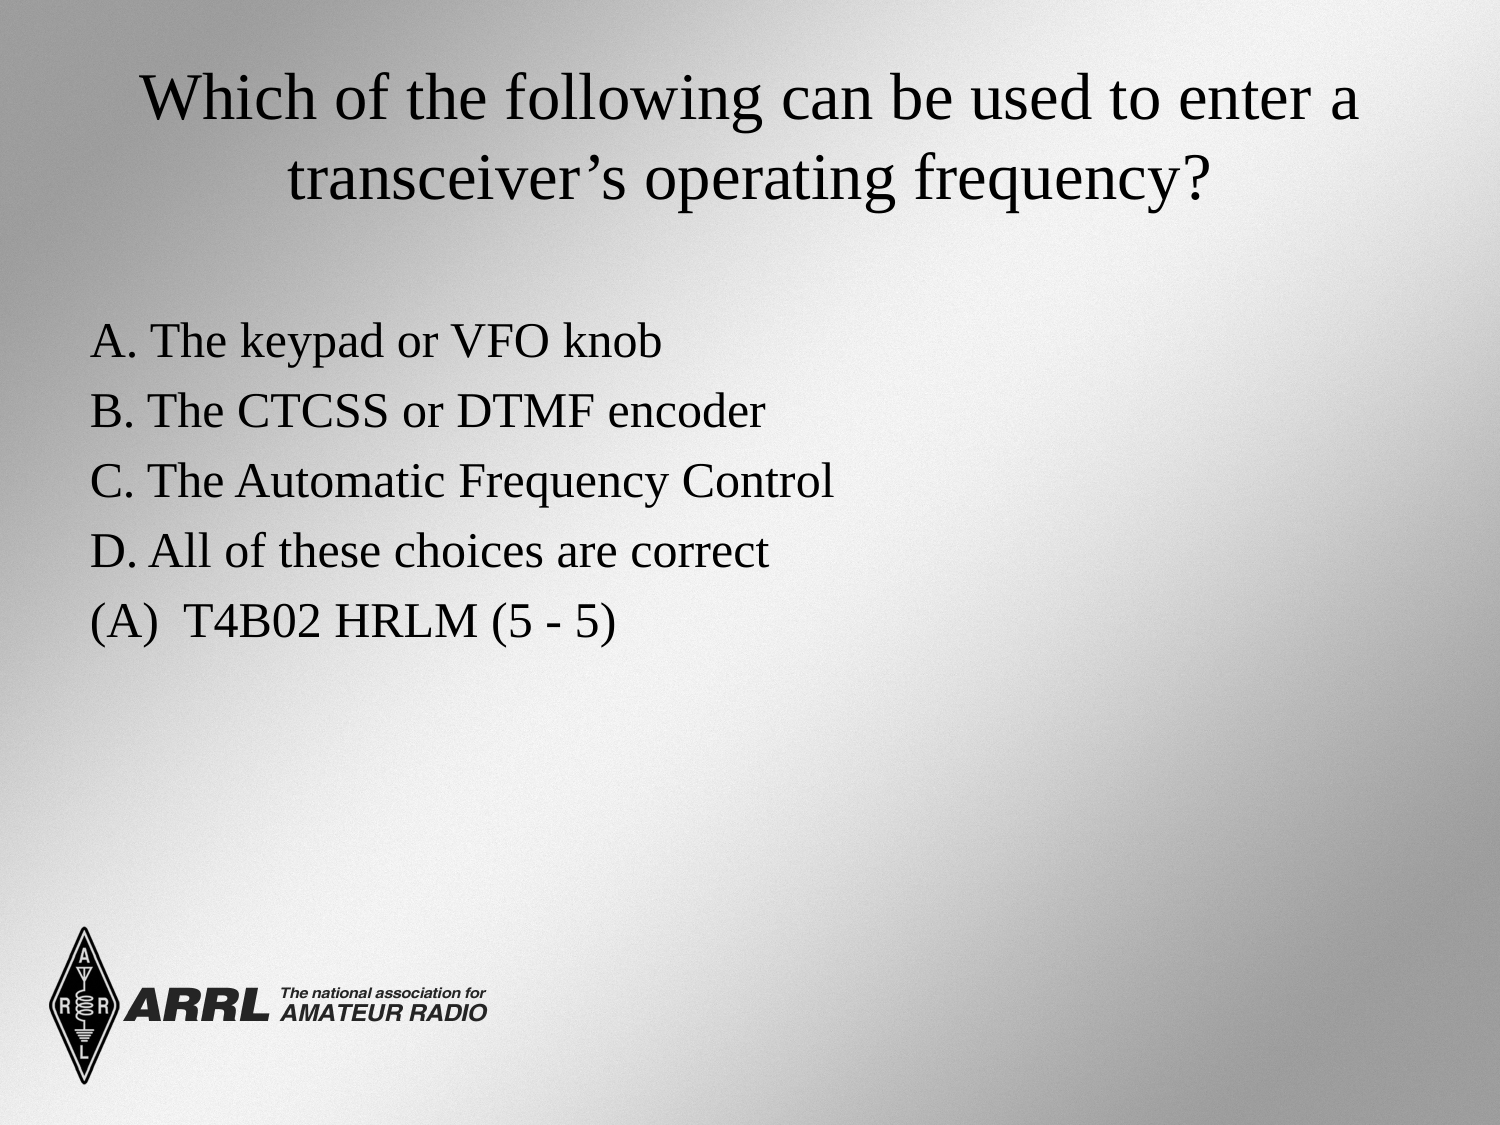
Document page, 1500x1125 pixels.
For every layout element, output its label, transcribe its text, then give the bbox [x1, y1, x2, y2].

title Which of the following can be used to enter a transceiver’s operating frequency? [75, 45, 1425, 233]
list A. The keypad or VFO knob B. The CTCSS or DTMF encoder C. The Automatic Frequency Control D. All of these choices are correct (A) T4B02 HRLM (5 - 5) [75, 299, 1425, 1005]
picture [0, 0, 1500, 1125]
